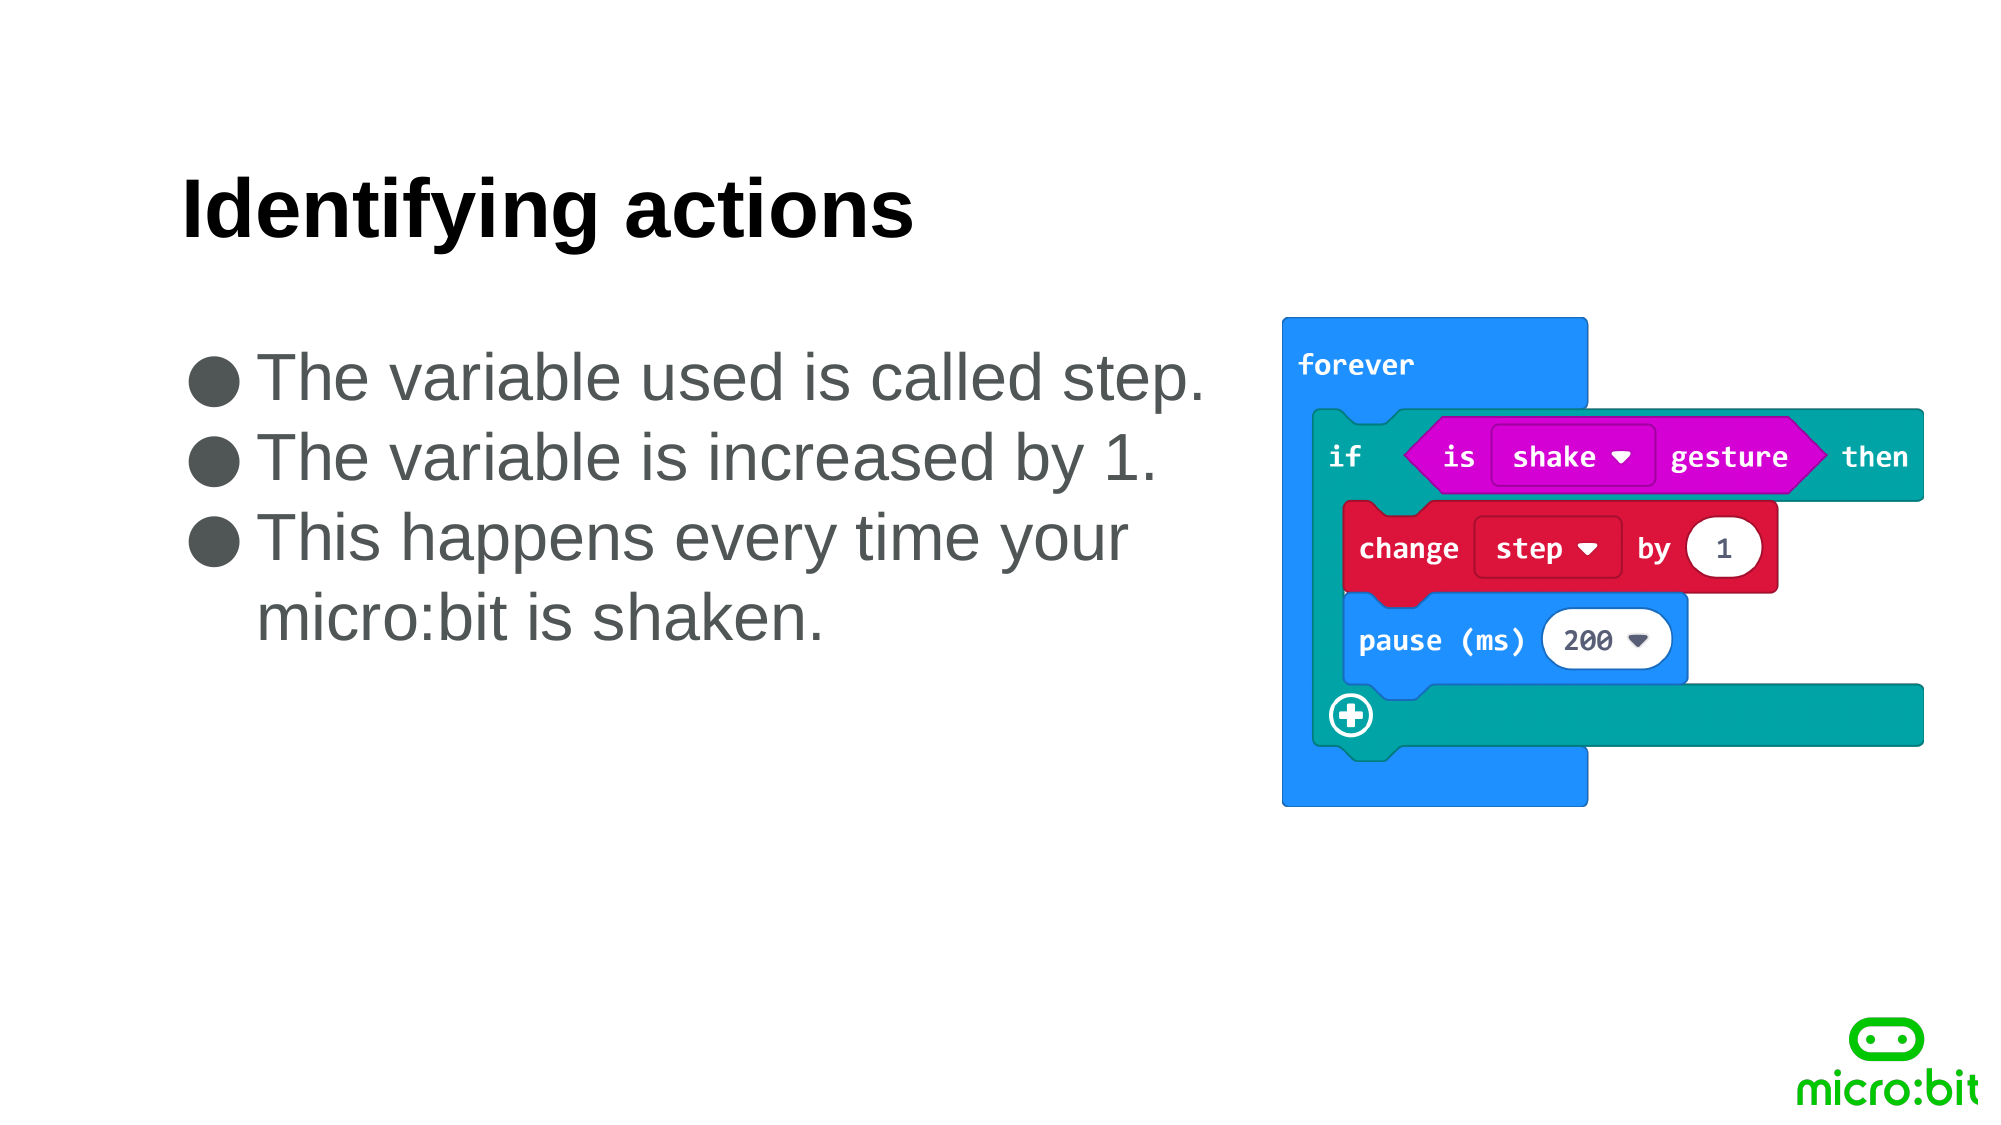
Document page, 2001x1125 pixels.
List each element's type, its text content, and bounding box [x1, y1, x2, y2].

picture [1797, 1017, 1978, 1106]
text_box Identifying actions The variable used is called step. The variable is increased by 1. This happens every time your micro:bit is shaken. [166, 60, 1323, 884]
picture [1281, 317, 1924, 808]
